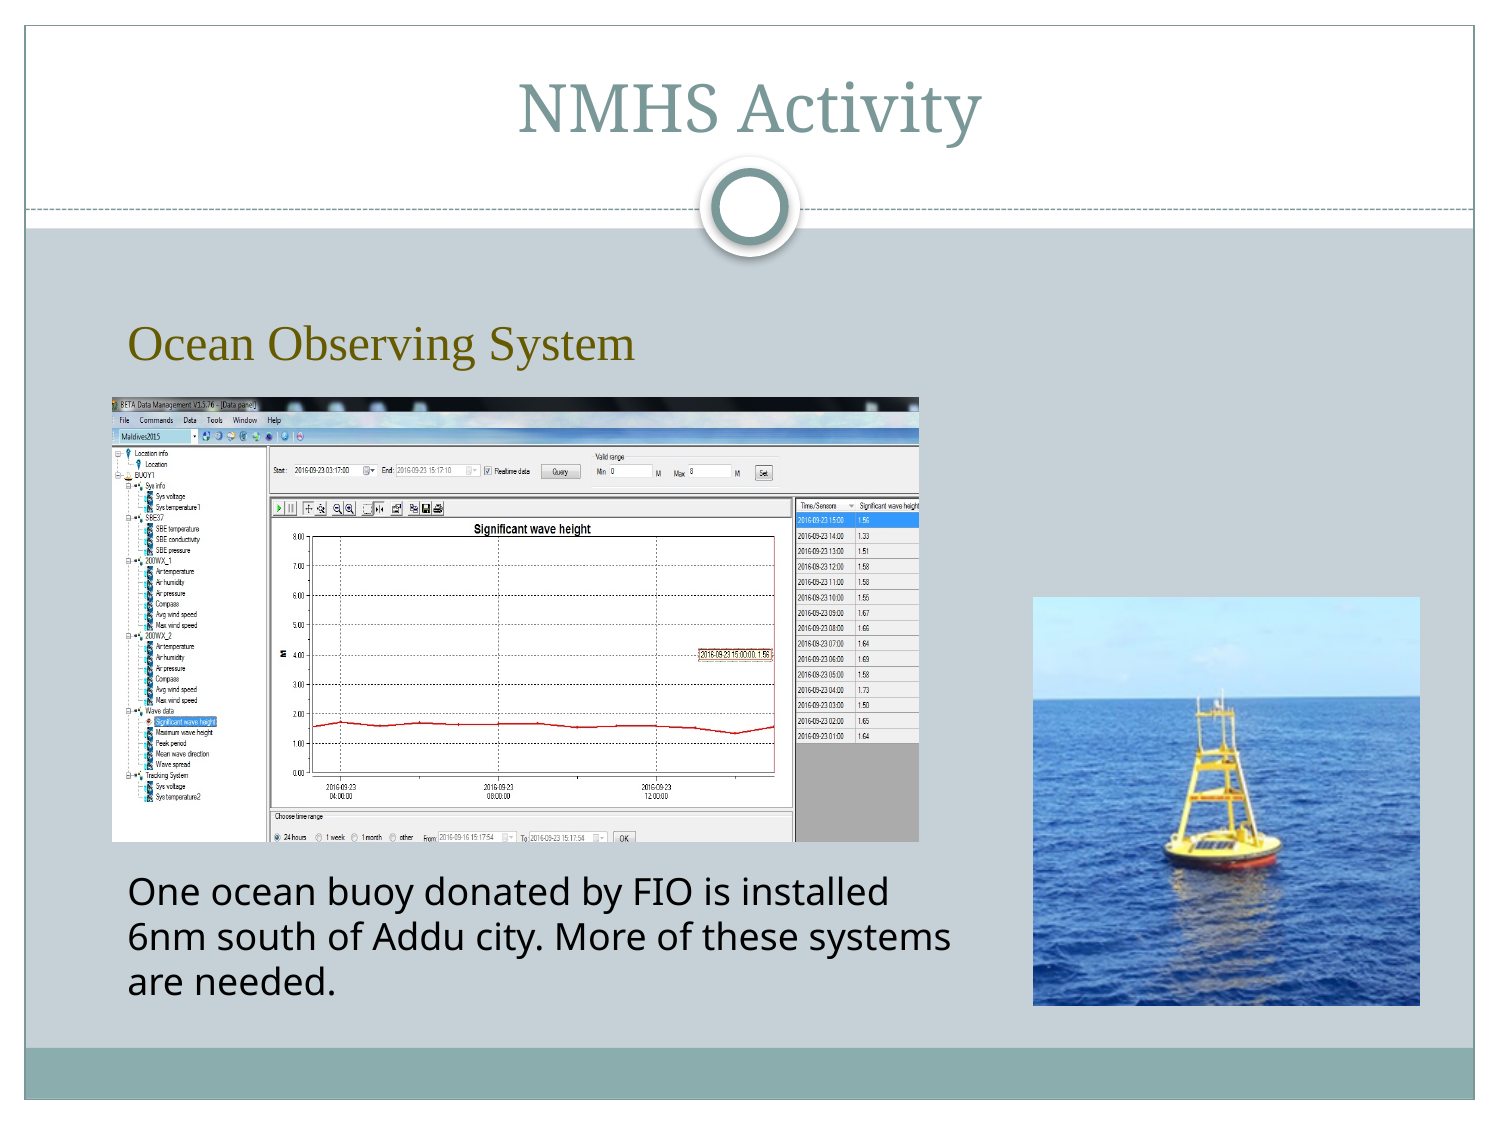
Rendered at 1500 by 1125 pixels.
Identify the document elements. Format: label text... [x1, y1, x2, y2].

title NMHS Activity [0, 54, 1500, 153]
picture [112, 396, 919, 843]
text_box One ocean buoy donated by FIO is installed 6nm south of Addu city. More of these systems are needed. [112, 860, 984, 1011]
list Ocean Observing System [112, 302, 1388, 988]
picture [1033, 597, 1420, 1006]
